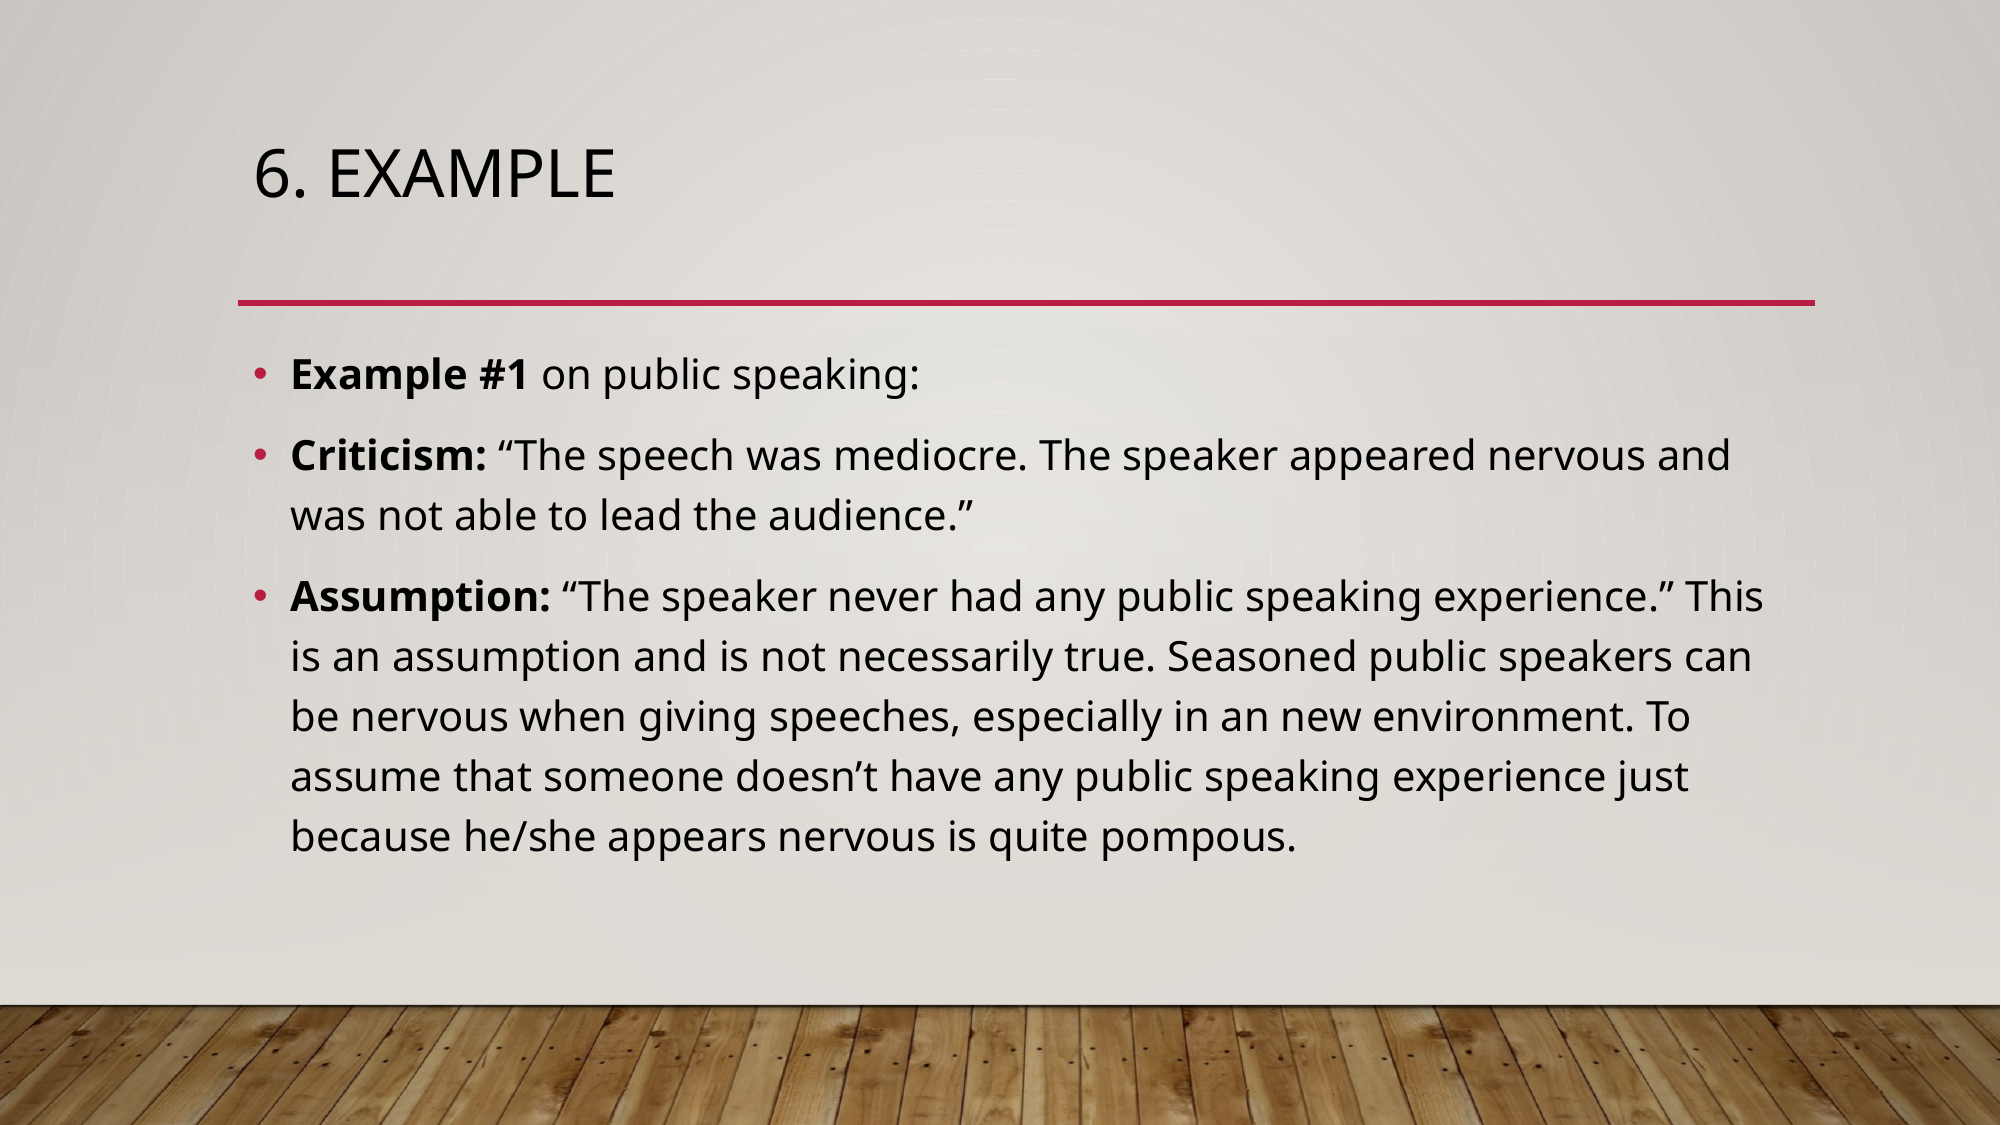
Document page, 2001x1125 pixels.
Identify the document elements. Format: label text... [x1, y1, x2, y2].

picture [0, 1005, 2000, 1125]
list Example #1 on public speaking: Criticism: “The speech was mediocre. The speaker appeared nervous and was not able to lead the audience.” Assumption: “The speaker never had any public speaking experience.” This is an assumption and is not necessarily true. Seasoned public speakers can be nervous when giving speeches, especially in an new environment. To assume that someone doesn’t have any public speaking experience just because he/she appears nervous is quite pompous. [238, 330, 1814, 897]
title 6. Example [238, 131, 1814, 305]
